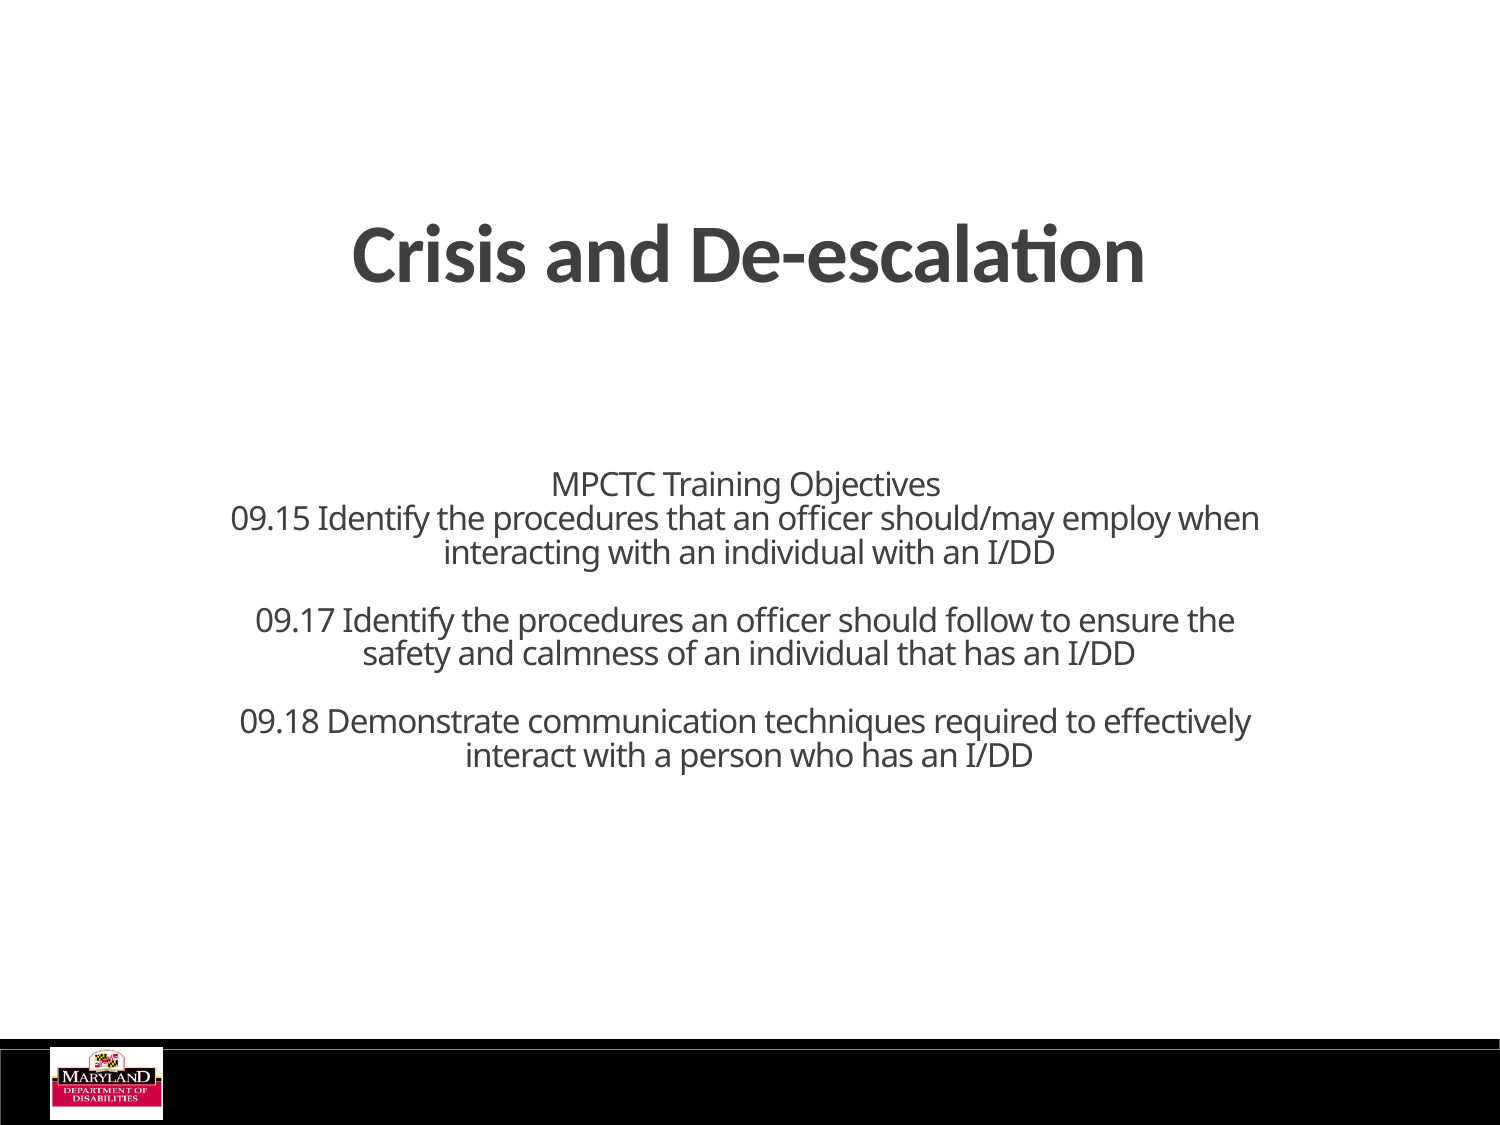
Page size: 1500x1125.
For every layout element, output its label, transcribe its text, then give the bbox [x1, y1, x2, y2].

title Crisis and De-escalation MPCTC Training Objectives 09.15 Identify the procedures that an officer should/may employ when interacting with an individual with an I/DD 09.17 Identify the procedures an officer should follow to ensure the safety and calmness of an individual that has an I/DD 09.18 Demonstrate communication techniques required to effectively interact with a person who has an I/DD [75, 37, 1425, 1005]
picture [50, 1047, 163, 1120]
